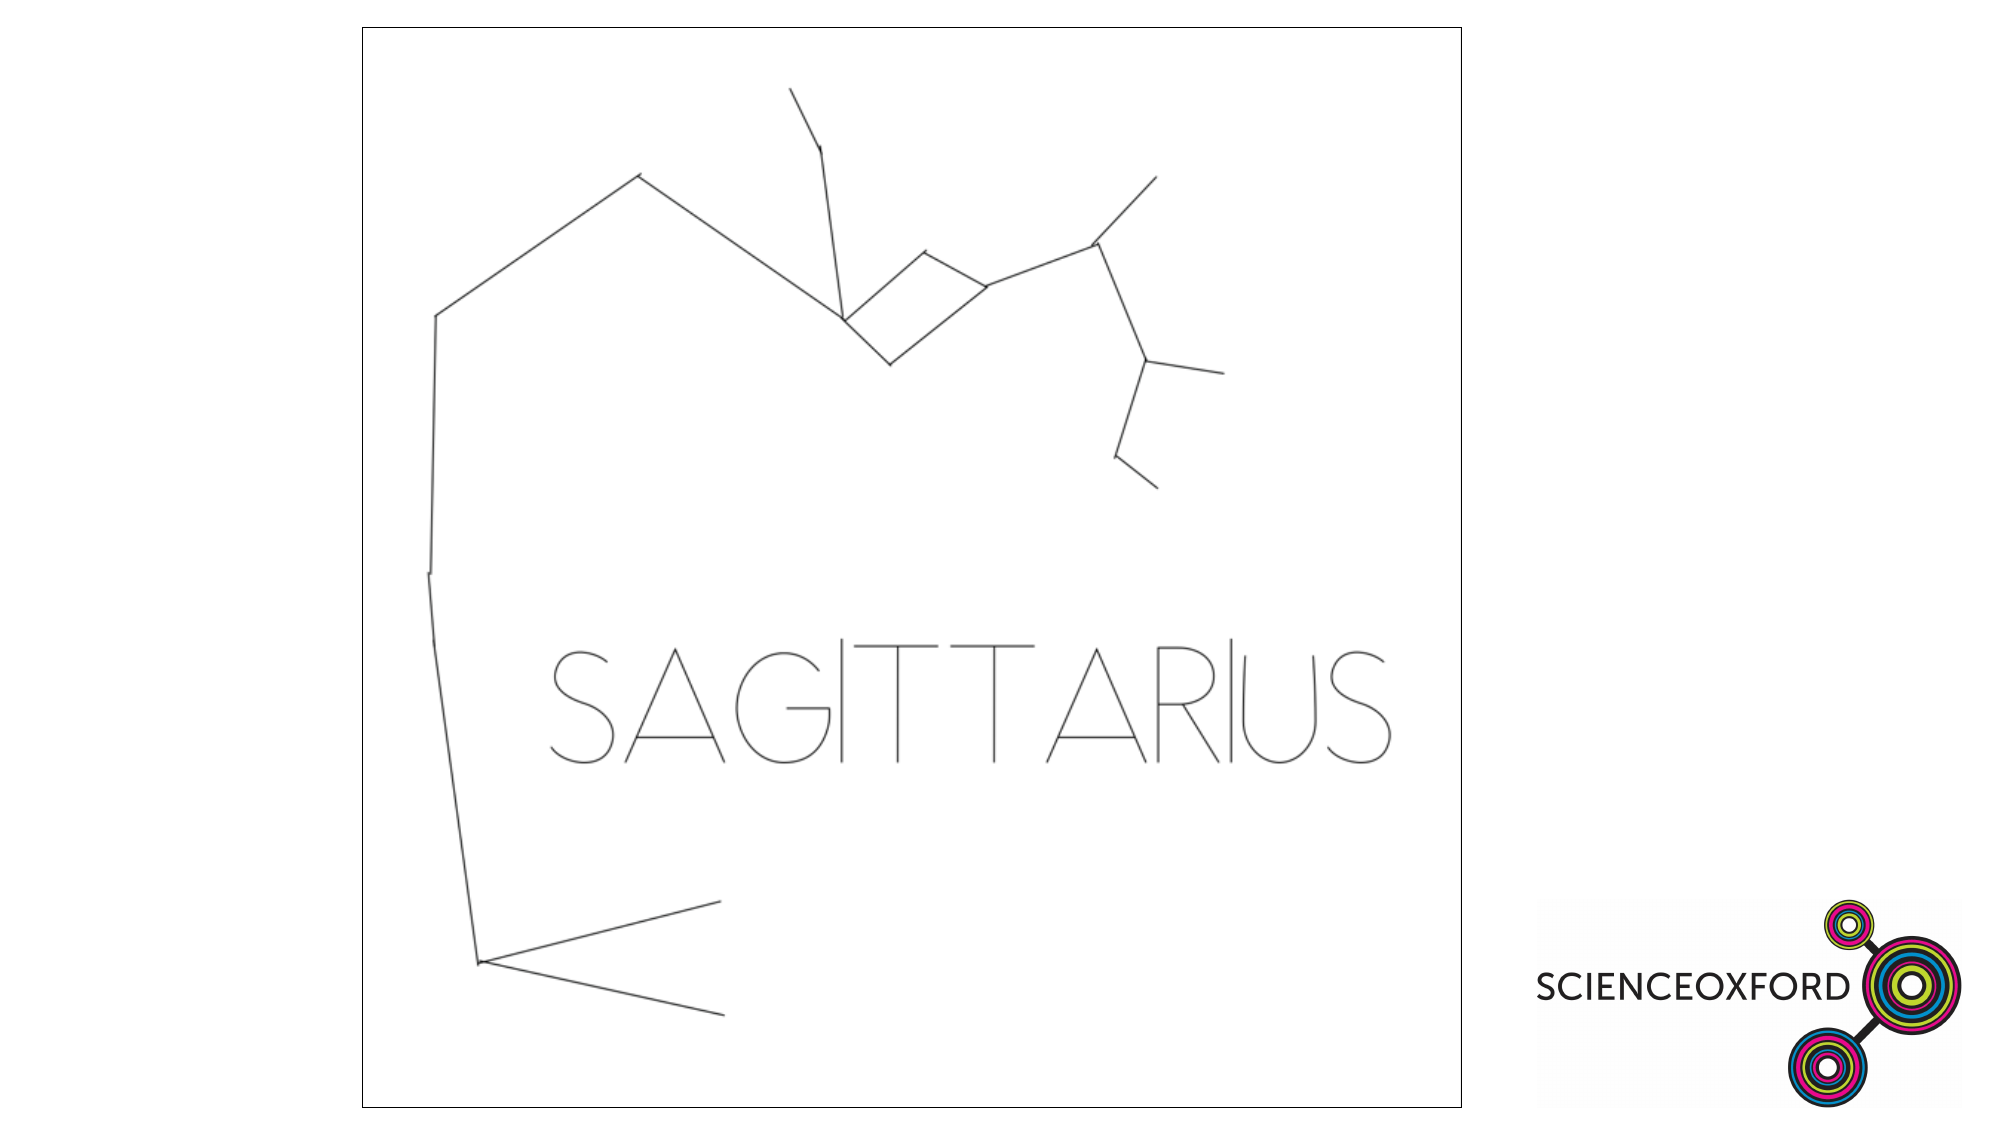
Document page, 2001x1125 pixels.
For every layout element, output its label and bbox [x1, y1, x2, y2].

picture [1537, 899, 1962, 1108]
picture [362, 27, 1462, 1108]
